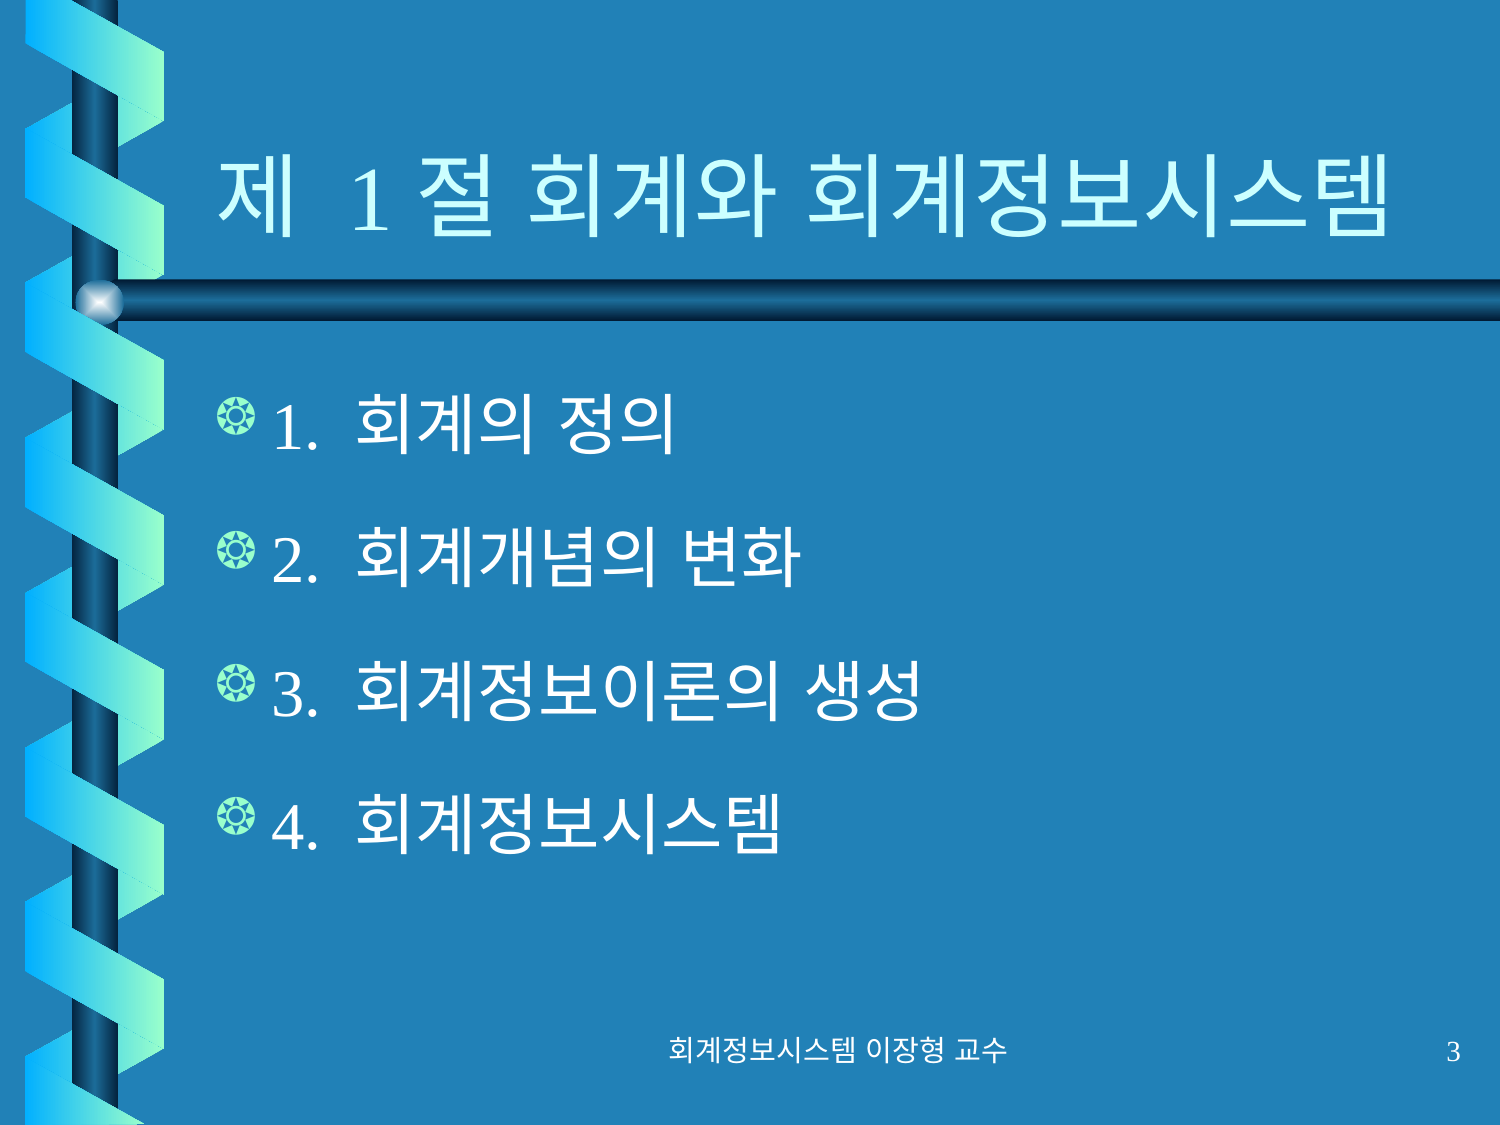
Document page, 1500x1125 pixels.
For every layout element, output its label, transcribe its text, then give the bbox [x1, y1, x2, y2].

title 제 1절 회계와 회계정보시스템 [199, 68, 1476, 257]
slide_number 3 [1163, 1024, 1477, 1101]
list 1. 회계의 정의 2. 회계개념의 변화 3. 회계정보이론의 생성 4. 회계정보시스템 [199, 335, 1476, 1011]
footer 회계정보시스템 이장형 교수 [600, 1024, 1077, 1101]
